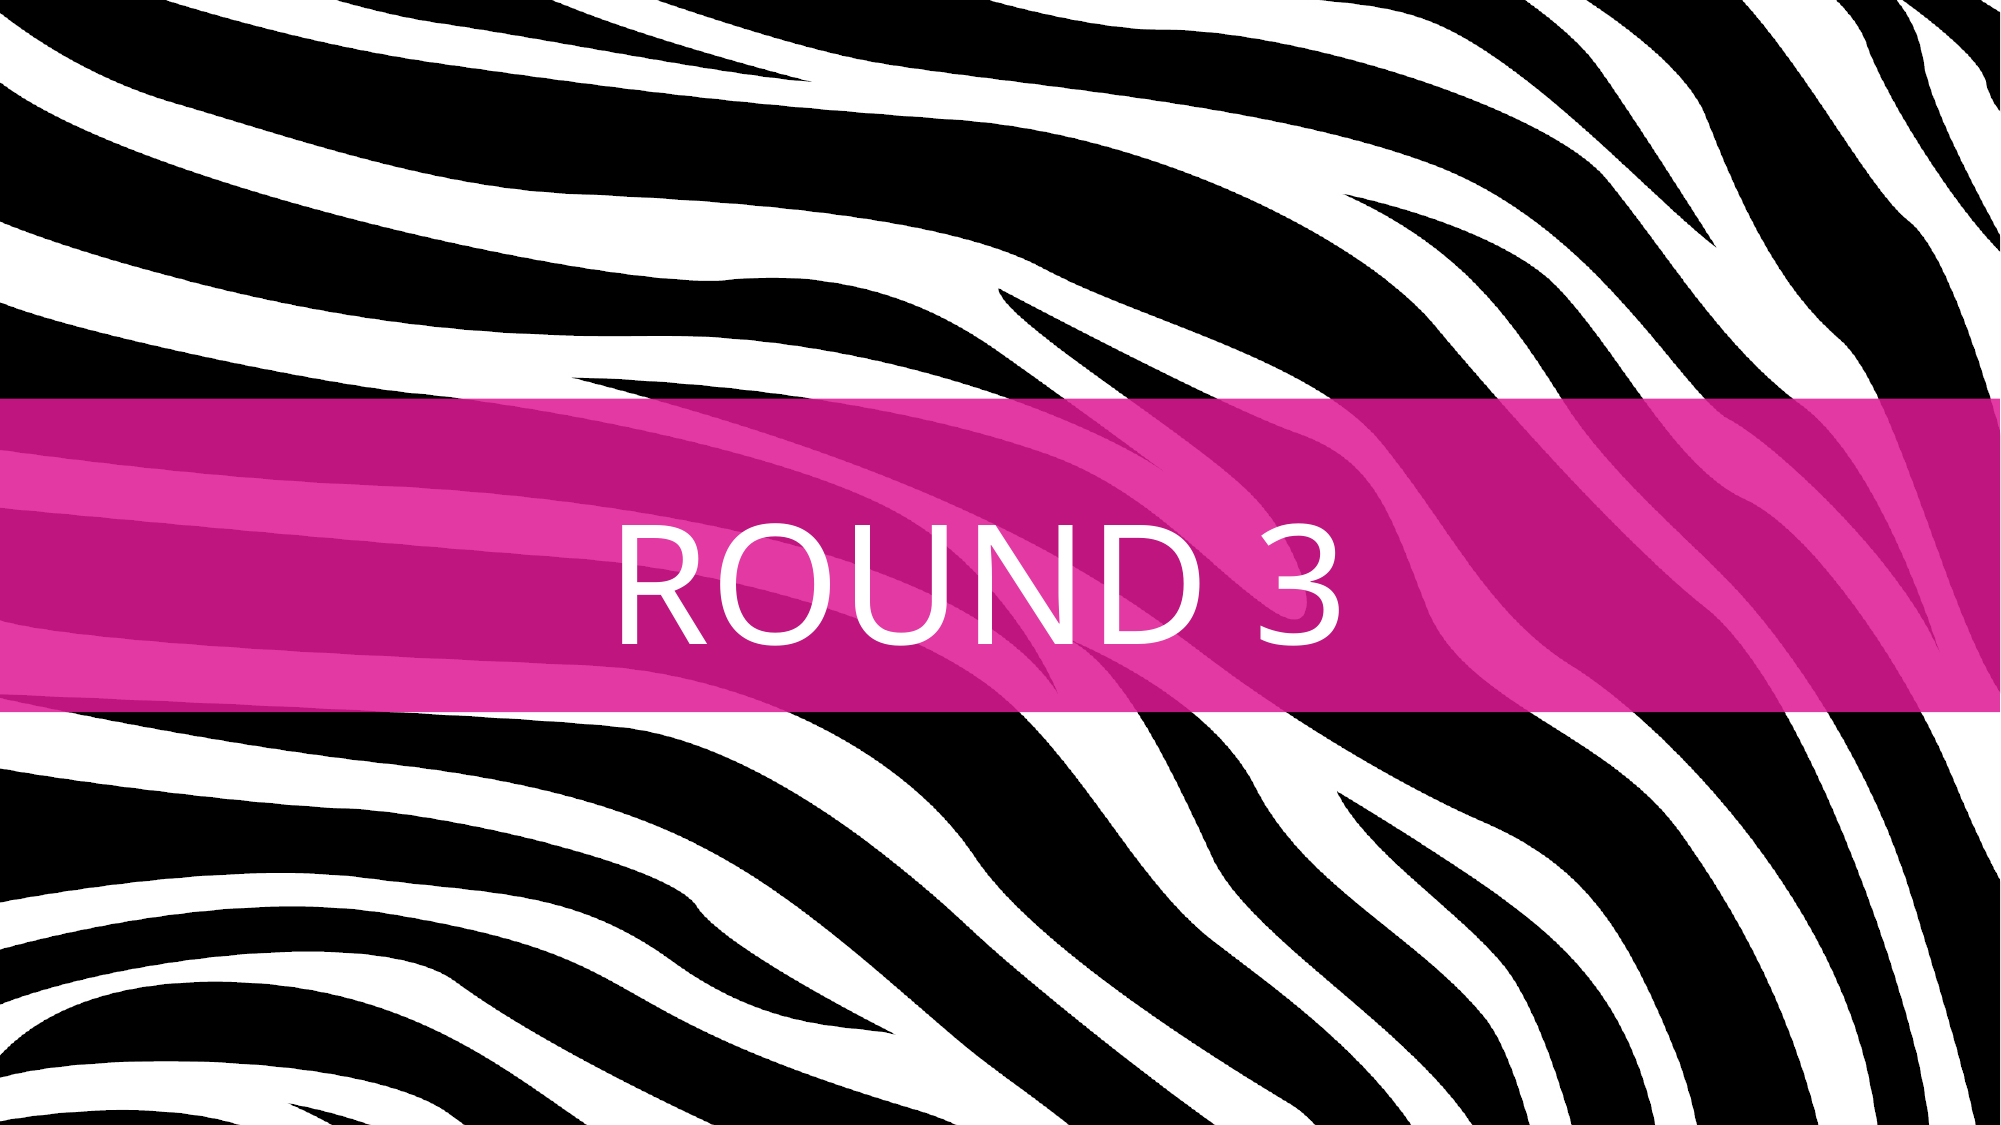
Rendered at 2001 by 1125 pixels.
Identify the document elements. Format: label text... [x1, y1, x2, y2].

picture [0, 0, 2001, 1125]
text_box [1863, 397, 2000, 713]
text_box [0, 397, 137, 713]
list ROUND 3 [137, 272, 1863, 986]
